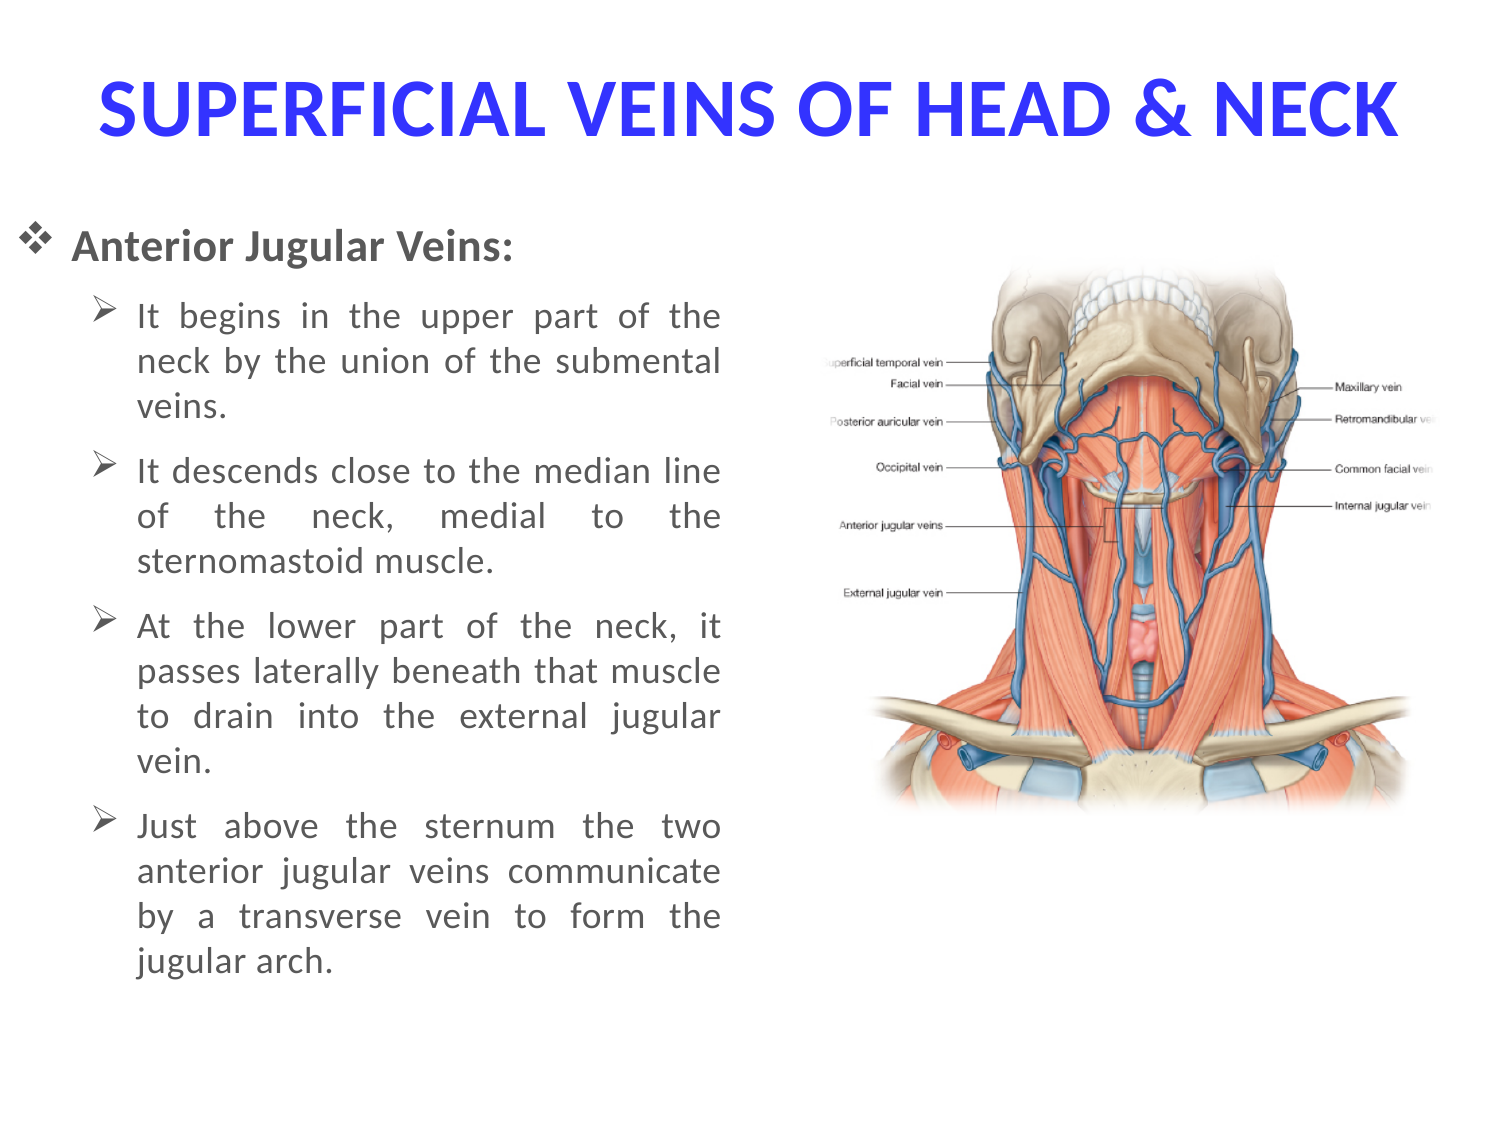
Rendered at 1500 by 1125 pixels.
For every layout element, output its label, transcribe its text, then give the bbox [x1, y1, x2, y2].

title Superficial Veins of Head & Neck [0, 45, 1500, 161]
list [820, 255, 1441, 816]
list Anterior Jugular Veins: It begins in the upper part of the neck by the union of the submental veins. It descends close to the median line of the neck, medial to the sternomastoid muscle. At the lower part of the neck, it passes laterally beneath that muscle to drain into the external jugular vein. Just above the sternum the two anterior jugular veins communicate by a transverse vein to form the jugular arch. [0, 208, 739, 1024]
